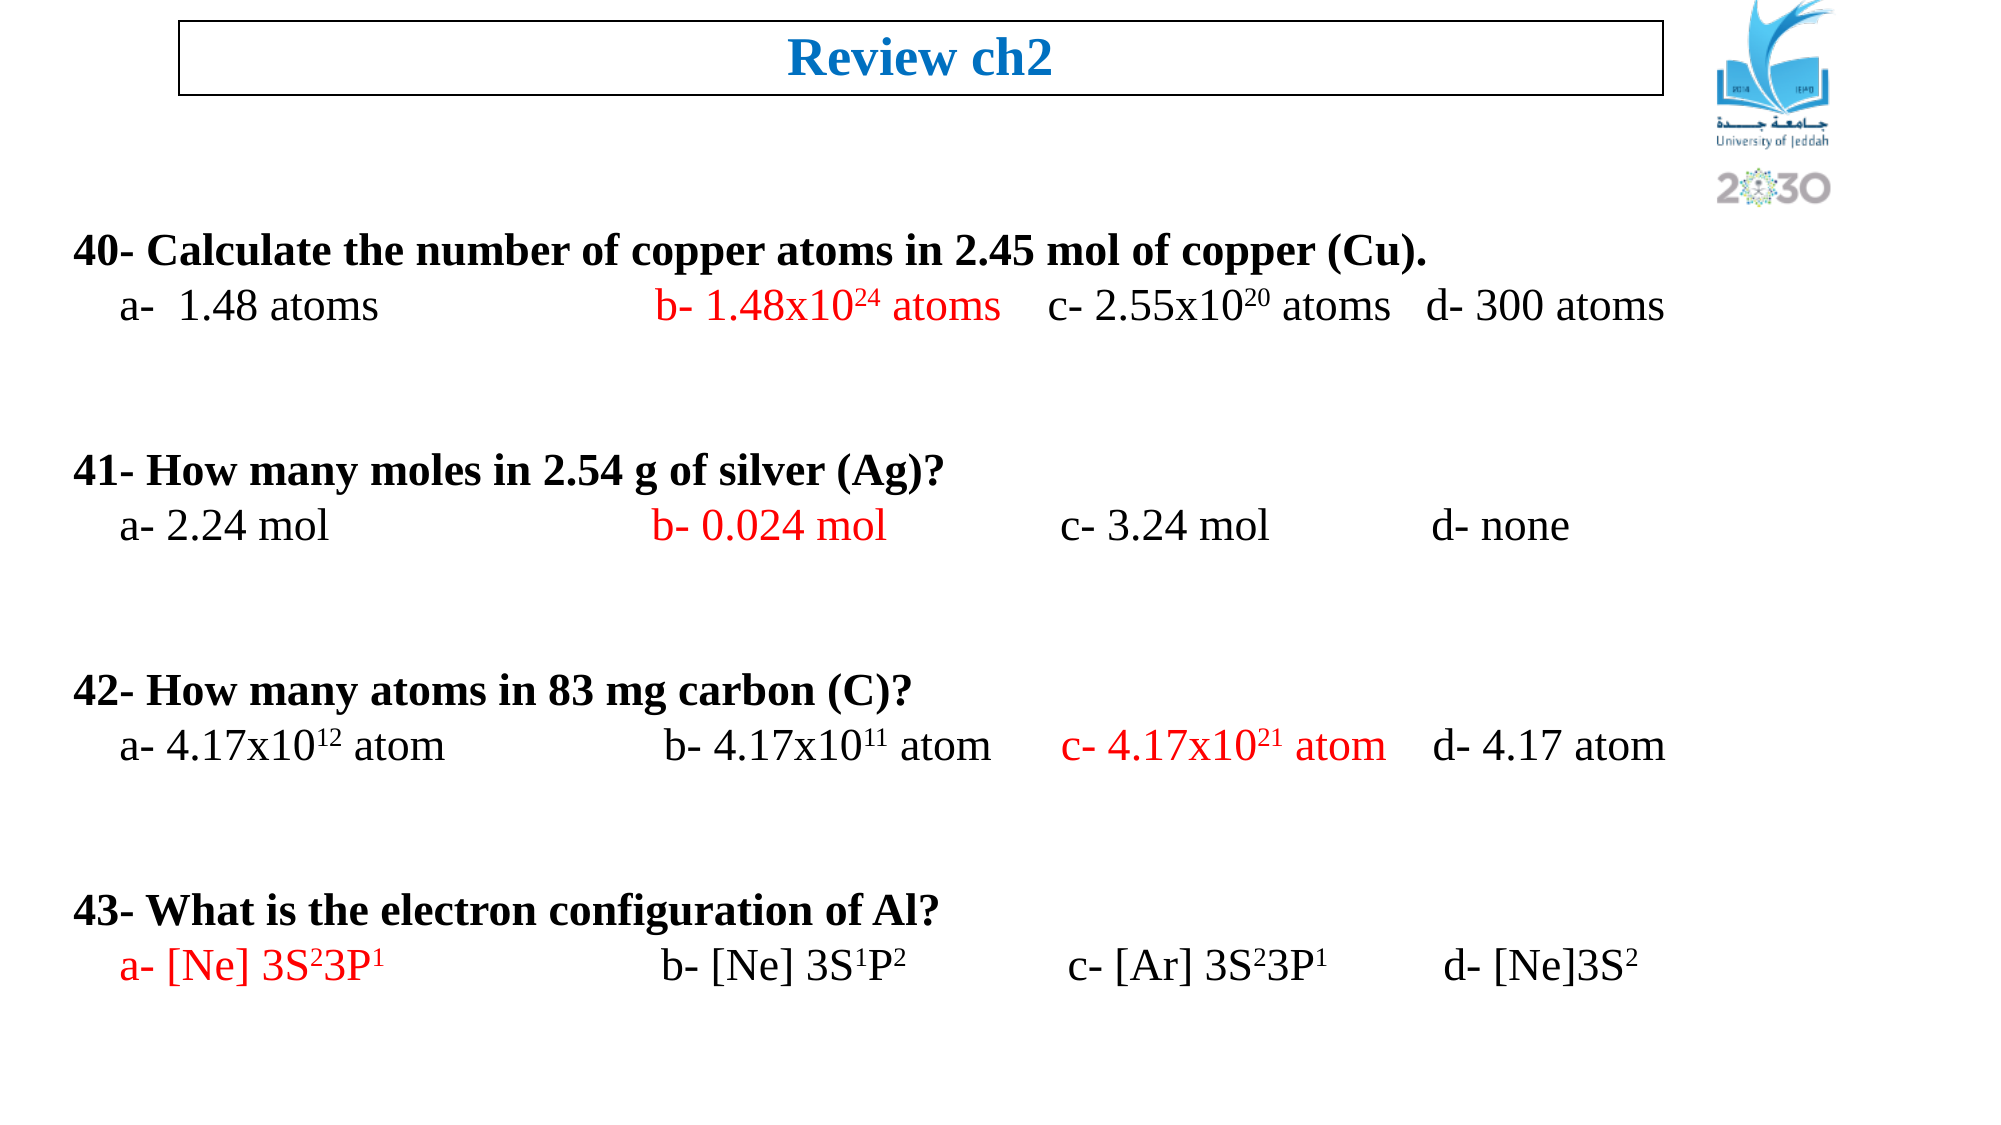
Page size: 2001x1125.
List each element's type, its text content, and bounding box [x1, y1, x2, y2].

picture [1697, 0, 1851, 213]
text_box Review ch2 [178, 20, 1664, 96]
text_box 40- Calculate the number of copper atoms in 2.45 mol of copper (Cu). a- 1.48 atoms b- 1.48x1024 atoms c- 2.55x1020 atoms d- 300 atoms 41- How many moles in 2.54 g of silver (Ag)? a- 2.24 mol b- 0.024 mol c- 3.24 mol d- none 42- How many atoms in 83 mg carbon (C)? a- 4.17x1012 atom b- 4.17x1011 atom c- 4.17x1021 atom d- 4.17 atom 43- What is the electron configuration of Al? a- [Ne] 3S23P1 b- [Ne] 3S1P2 c- [Ar] 3S23P1 d- [Ne]3S2 [58, 212, 1913, 997]
